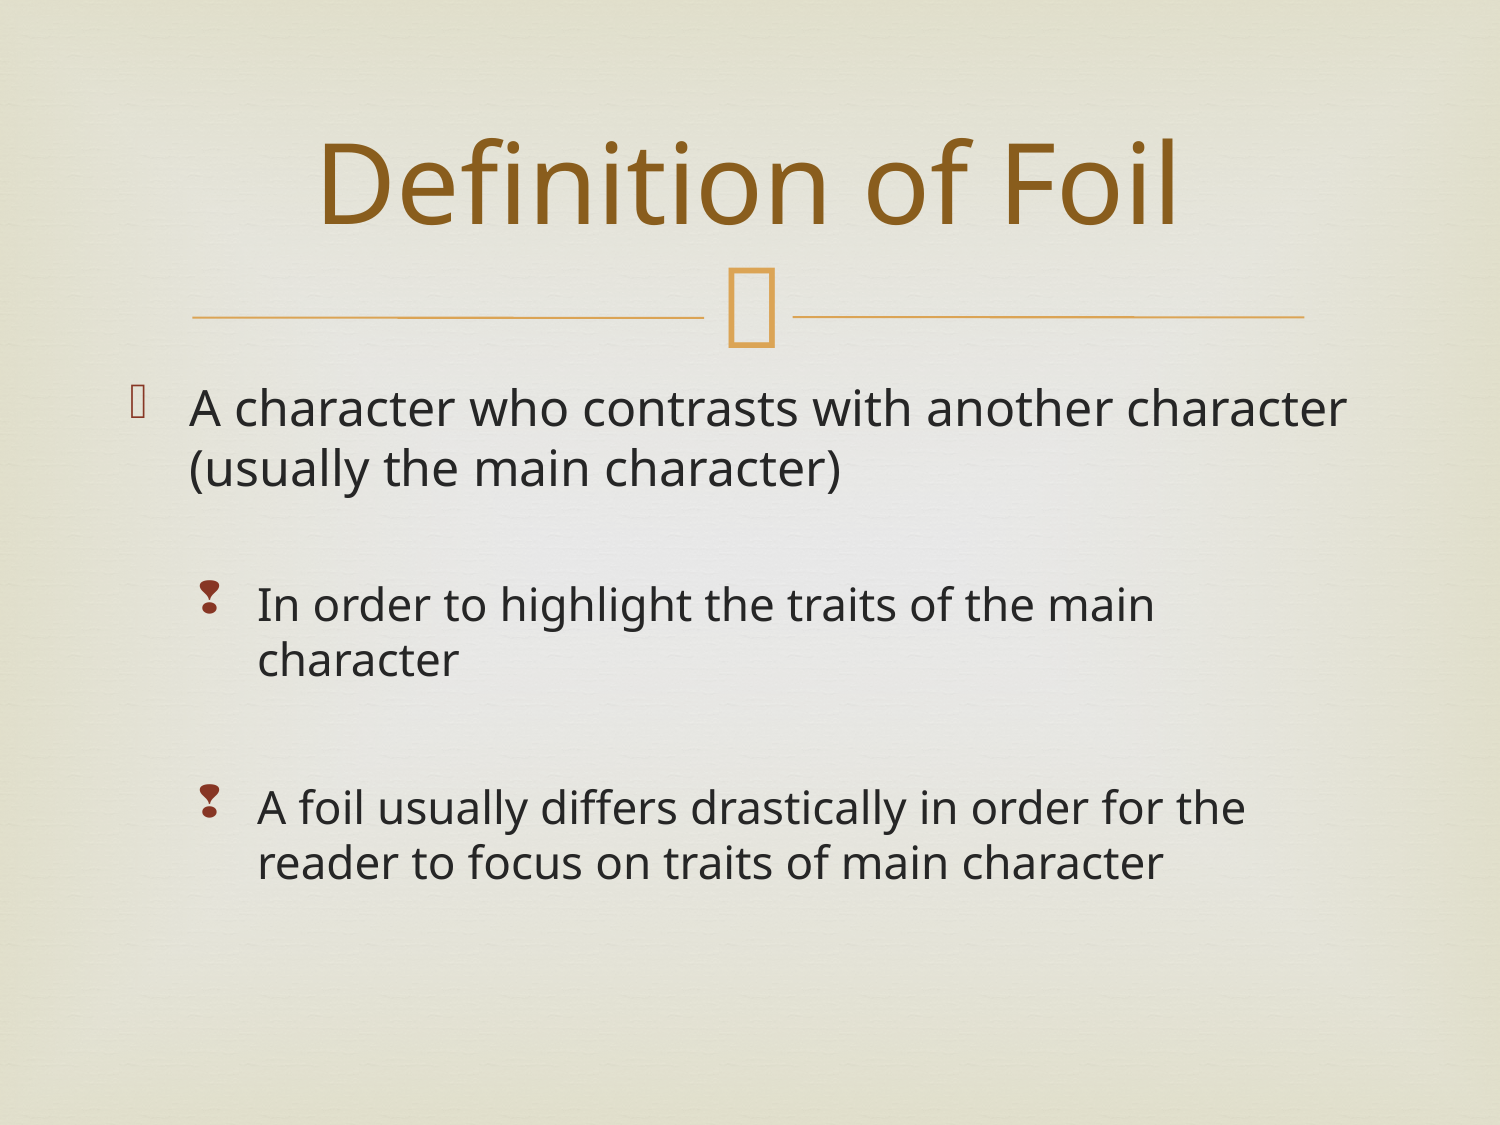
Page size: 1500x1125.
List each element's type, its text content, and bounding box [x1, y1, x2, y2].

list A character who contrasts with another character (usually the main character) In order to highlight the traits of the main character A foil usually differs drastically in order for the reader to focus on traits of main character [114, 368, 1386, 1005]
title Definition of Foil [112, 93, 1386, 267]
